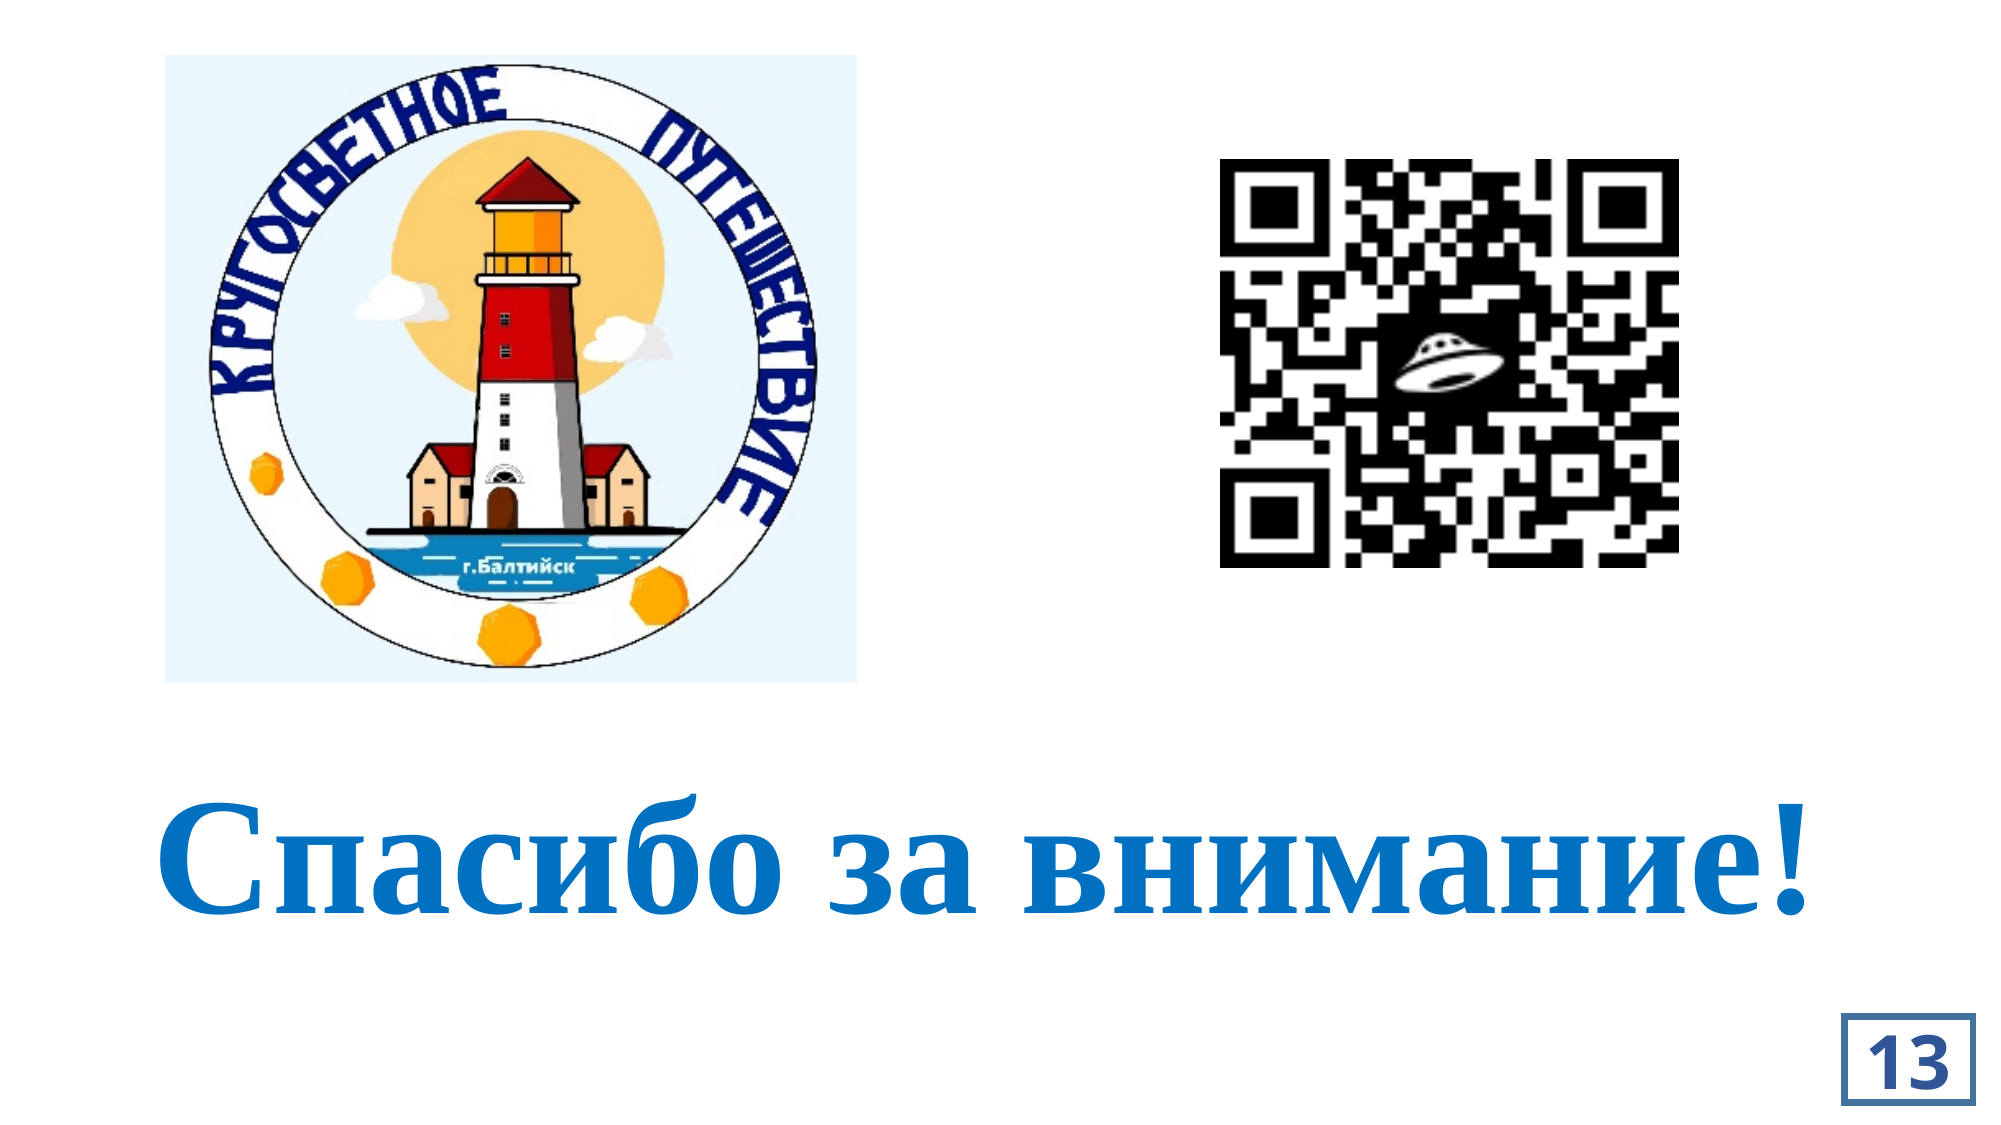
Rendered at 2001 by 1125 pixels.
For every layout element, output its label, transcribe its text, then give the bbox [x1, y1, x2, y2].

picture [165, 55, 857, 683]
picture [1220, 159, 1680, 568]
text_box 13 [1843, 1015, 1974, 1104]
text_box Спасибо за внимание! [64, 473, 1909, 957]
